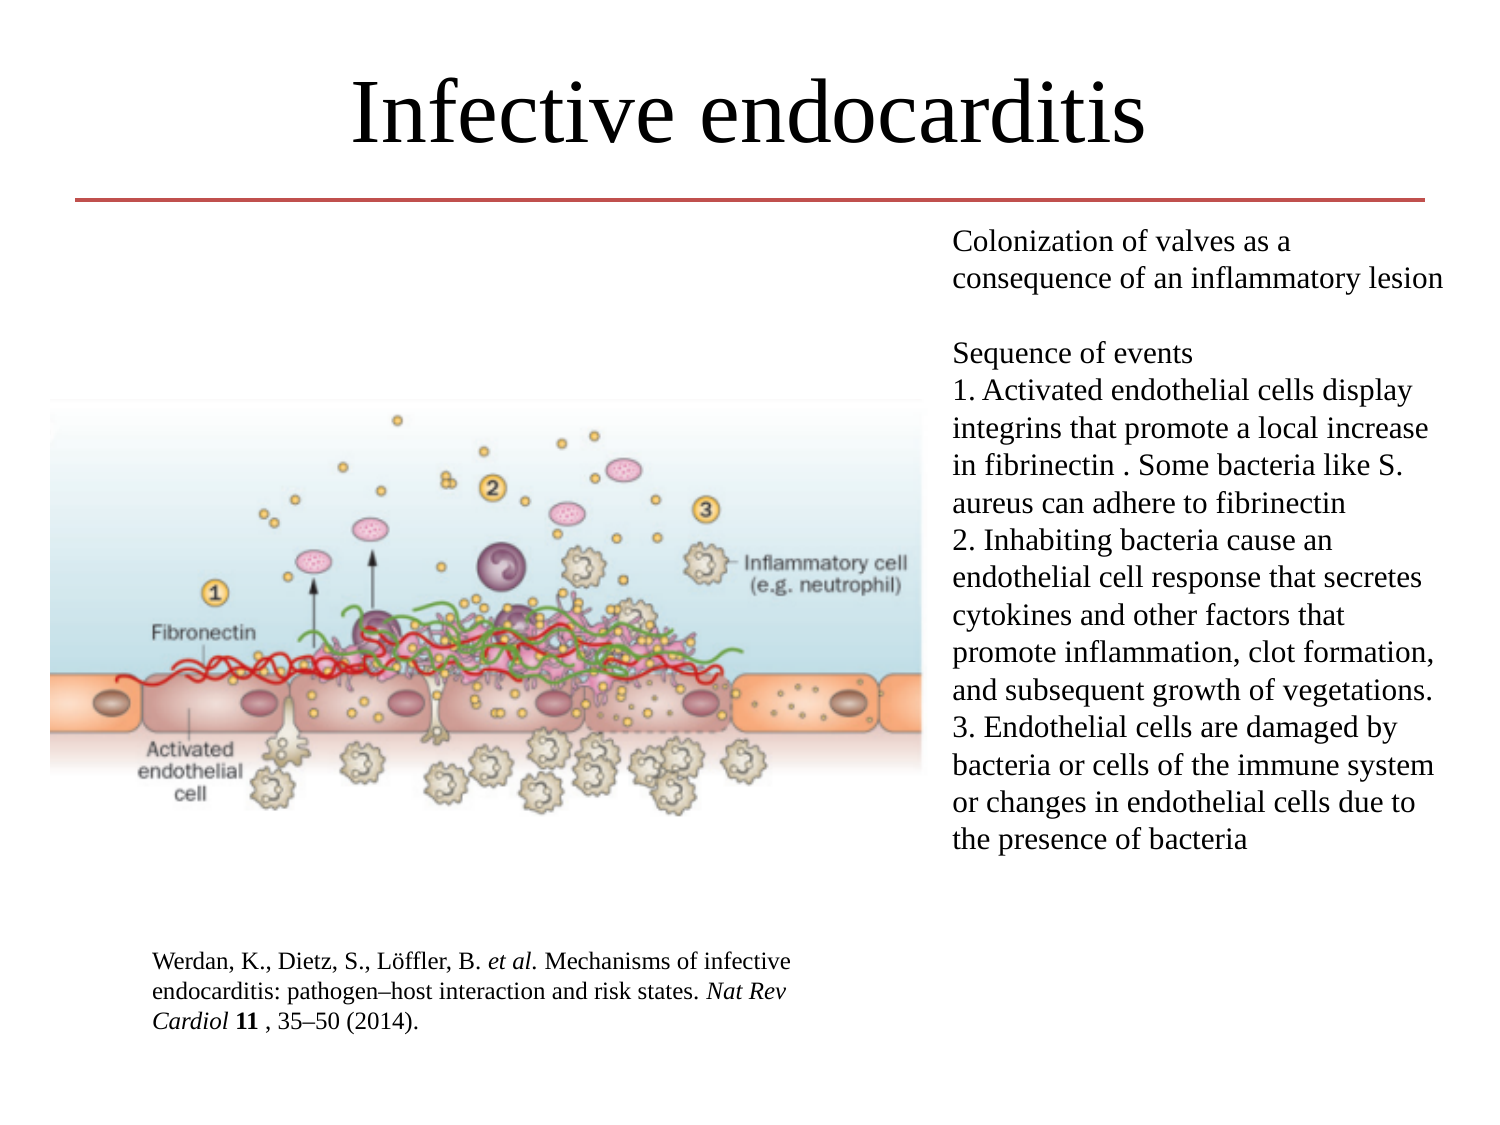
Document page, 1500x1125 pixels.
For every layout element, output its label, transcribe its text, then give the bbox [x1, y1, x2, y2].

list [49, 399, 938, 838]
text_box Werdan, K., Dietz, S., Löffler, B. et al. Mechanisms of infective endocarditis: pathogen–host interaction and risk states. Nat Rev Cardiol 11 , 35–50 (2014). [137, 937, 825, 1043]
text_box Colonization of valves as a consequence of an inflammatory lesion Sequence of events 1. Activated endothelial cells display integrins that promote a local increase in fibrinectin . Some bacteria like S. aureus can adhere to fibrinectin 2. Inhabiting bacteria cause an endothelial cell response that secretes cytokines and other factors that promote inflammation, clot formation, and subsequent growth of vegetations. 3. Endothelial cells are damaged by bacteria or cells of the immune system or changes in endothelial cells due to the presence of bacteria [937, 212, 1463, 864]
title Infective endocarditis [74, 12, 1426, 199]
